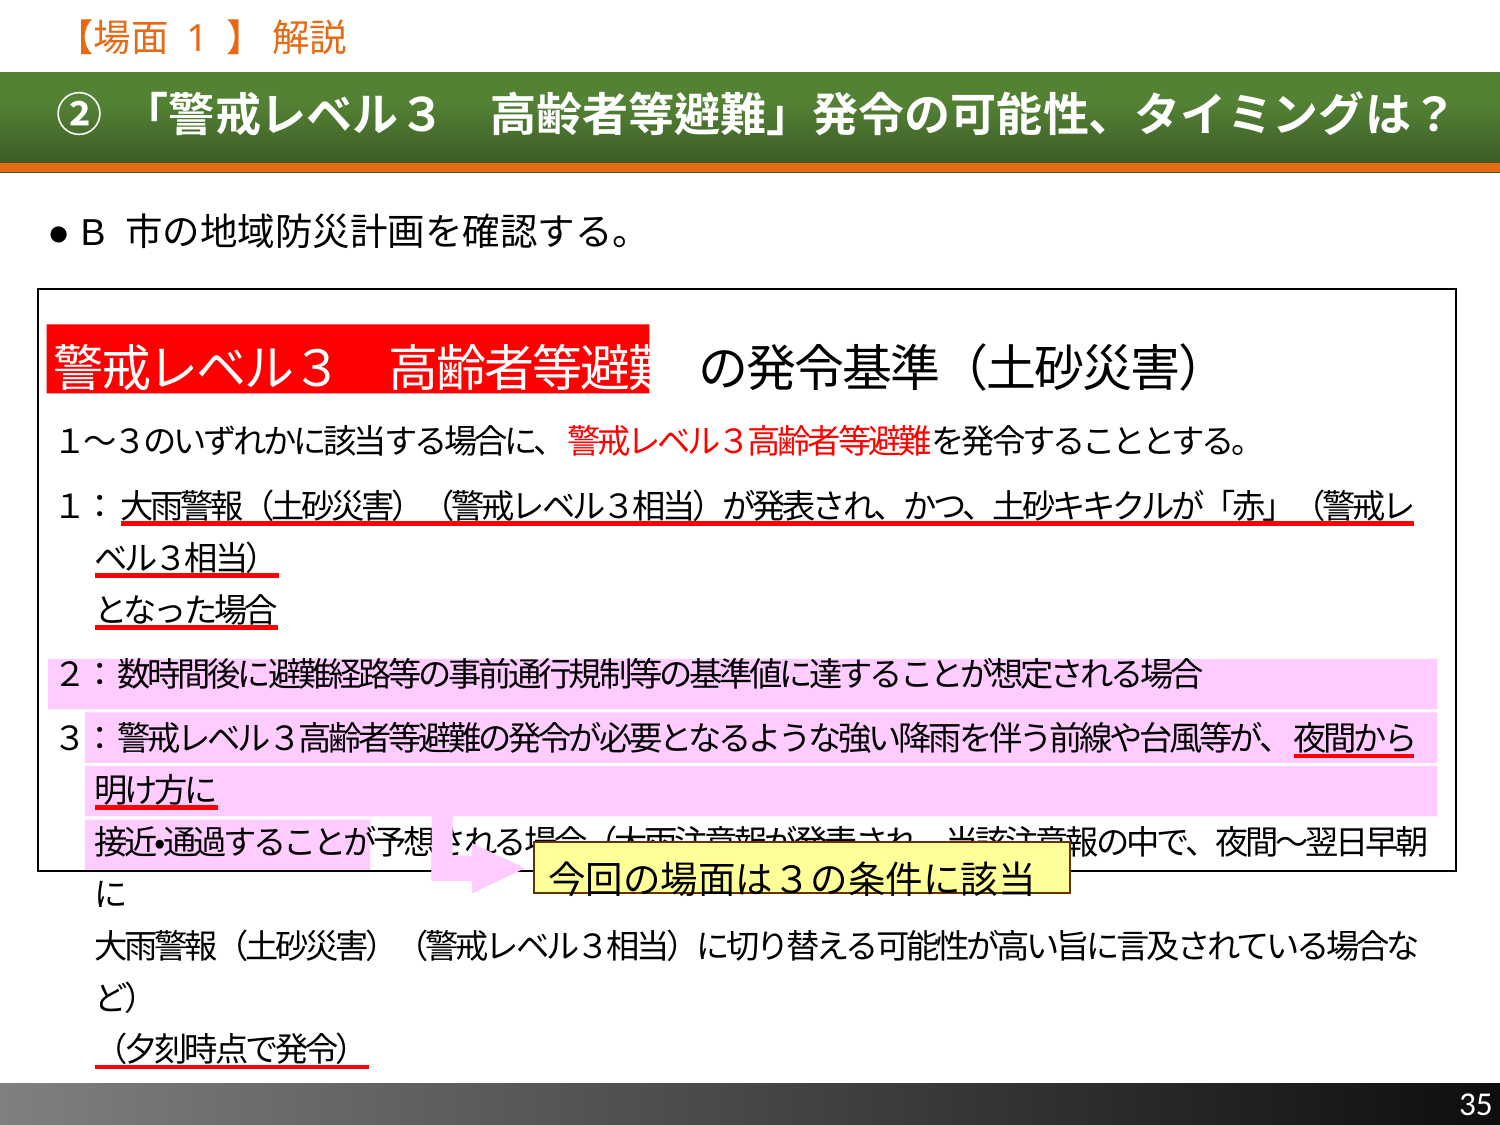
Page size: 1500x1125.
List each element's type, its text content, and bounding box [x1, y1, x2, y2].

text_box [430, 841, 528, 896]
text_box 【場面 1 】 解説 [41, 11, 1336, 57]
slide_number 35 [1170, 1072, 1500, 1125]
text_box [430, 814, 454, 881]
title ② 「警戒レベル３ 高齢者等避難」発令の可能性、タイミングは？ [41, 59, 1500, 173]
text_box 今回の場面は３の条件に該当 [533, 841, 1071, 894]
text_box 警戒レベル３ 高齢者等避難 の発令基準（土砂災害） １～３のいずれかに該当する場合に、警戒レベル３高齢者等避難を発令することとする。 １： 大雨警報（土砂災害）（警戒レベル３相当）が発表され、かつ、土砂キキクルが「赤」（警戒レベル３相当） となった場合 ２： 数時間後に避難経路等の事前通行規制等の基準値に達することが想定される場合 ３： 警戒レベル３高齢者等避難の発令が必要となるような強い降雨を伴う前線や台風等が、夜間から明け方に 接近・通過することが予想される場合（大雨注意報が発表され、当該注意報の中で、夜間～翌日早朝に 大雨警報（土砂災害）（警戒レベル３相当）に切り替える可能性が高い旨に言及されている場合など） （夕刻時点で発令） [37, 288, 1457, 872]
text_box ● B 市の地域防災計画を確認する。 [32, 200, 665, 260]
